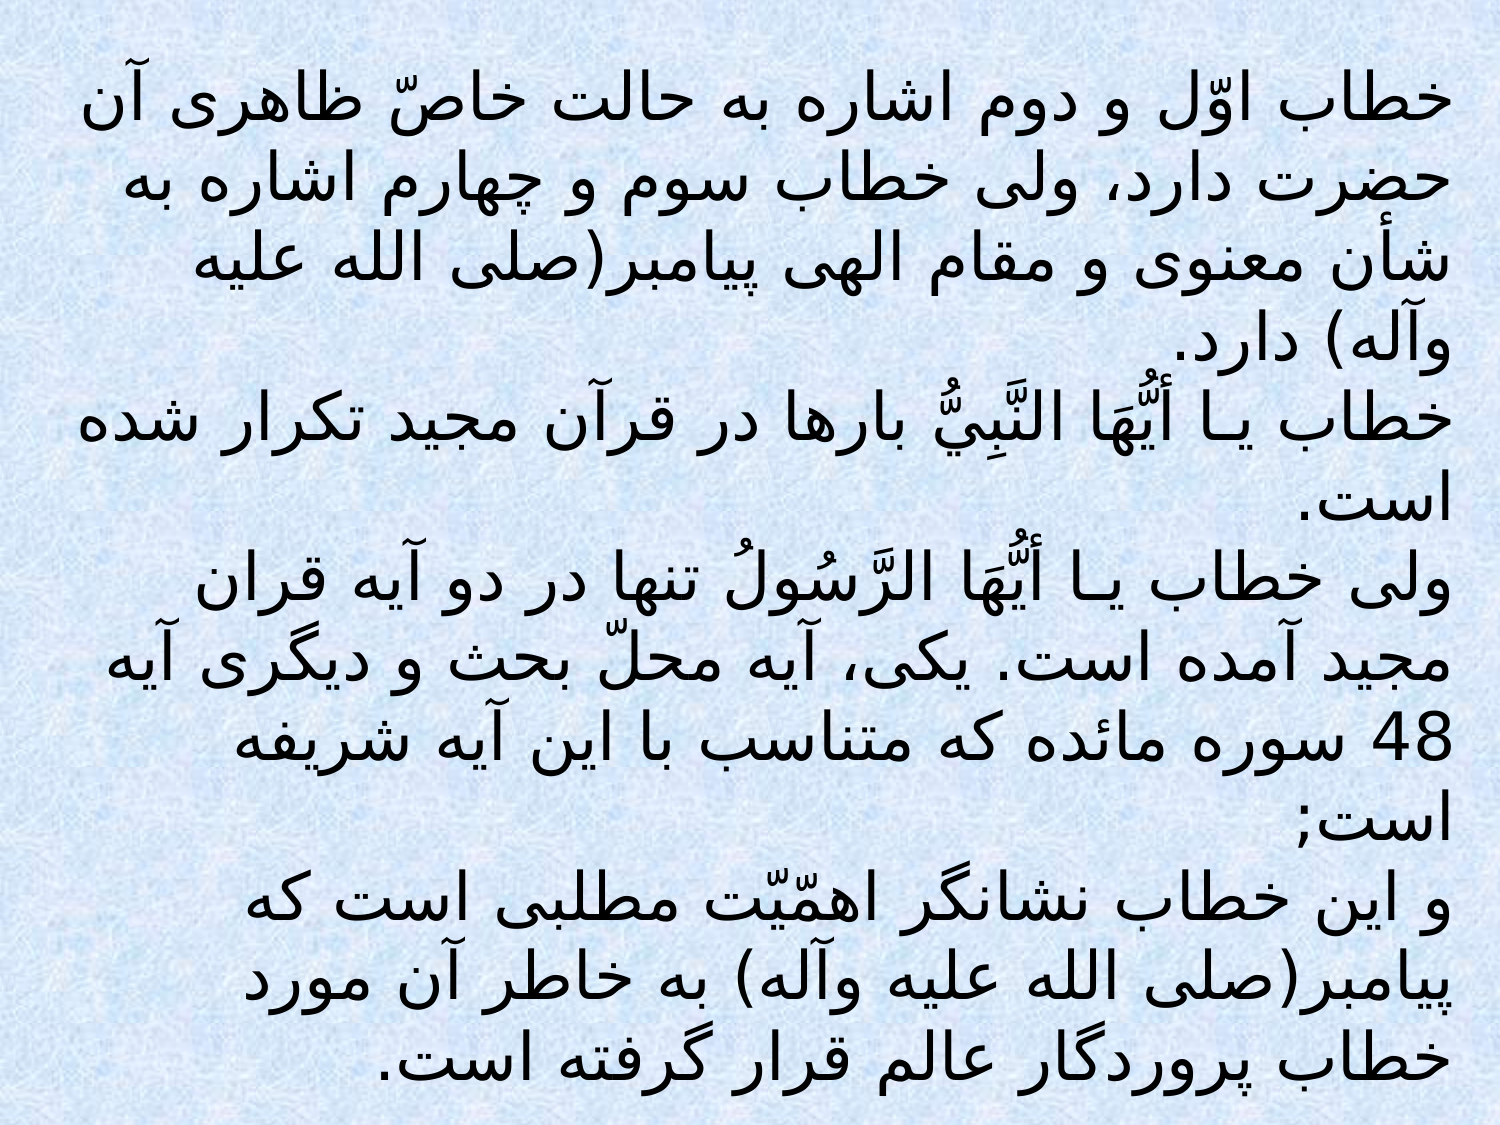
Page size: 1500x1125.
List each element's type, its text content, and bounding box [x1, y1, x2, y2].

picture [0, 0, 1500, 1125]
title خطاب اوّل و دوم اشاره به حالت خاصّ ظاهرى آن حضرت دارد، ولى خطاب سوم و چهارم اشاره به شأن معنوى و مقام الهى پيامبر(صلى الله عليه وآله) دارد. خطاب يـا أيُّهَا النَّبِيُّ بارها در قرآن مجيد تكرار شده است. ولى خطاب يـا أيُّهَا الرَّسُولُ تنها در دو آيه قران مجيد آمده است. يكى، آيه محلّ بحث و ديگرى آيه 48 سوره مائده كه متناسب با اين آيه شريفه است; و اين خطاب نشانگر اهمّيّت مطلبى است كه پيامبر(صلى الله عليه وآله) به خاطر آن مورد خطاب پروردگار عالم قرار گرفته است. [53, 479, 1471, 668]
